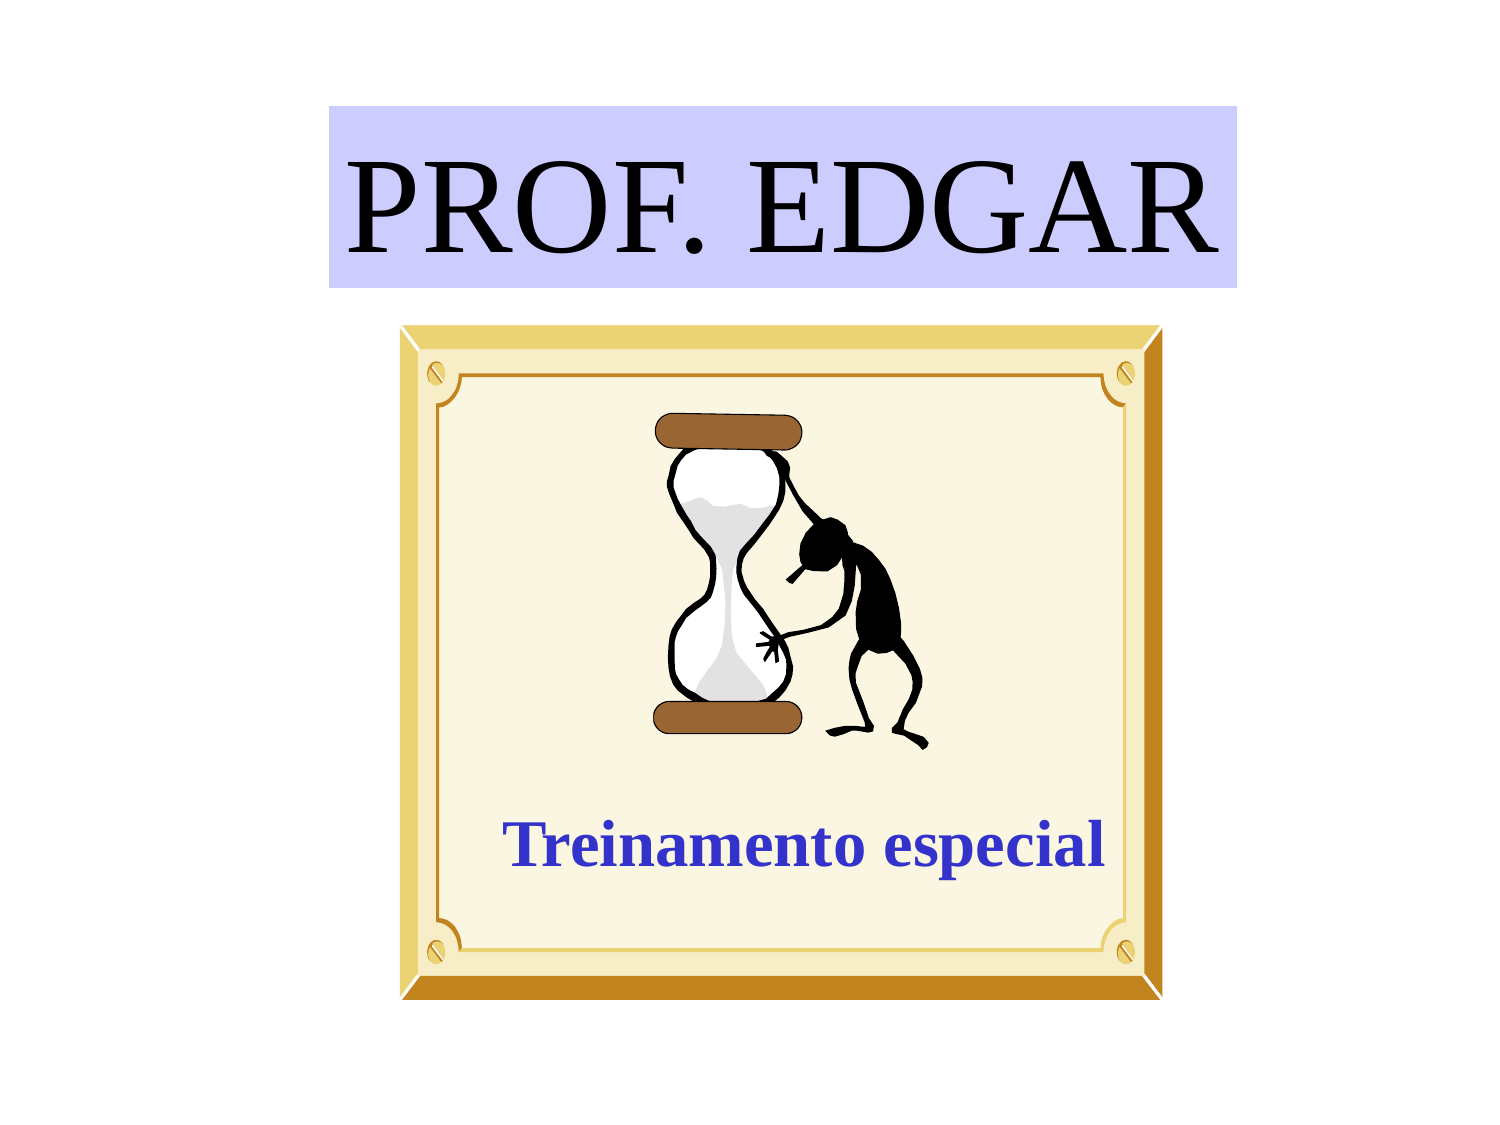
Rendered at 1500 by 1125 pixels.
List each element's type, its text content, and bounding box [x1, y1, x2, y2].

text_box PROF. EDGAR [329, 107, 1236, 288]
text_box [653, 412, 929, 751]
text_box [399, 324, 1163, 1001]
